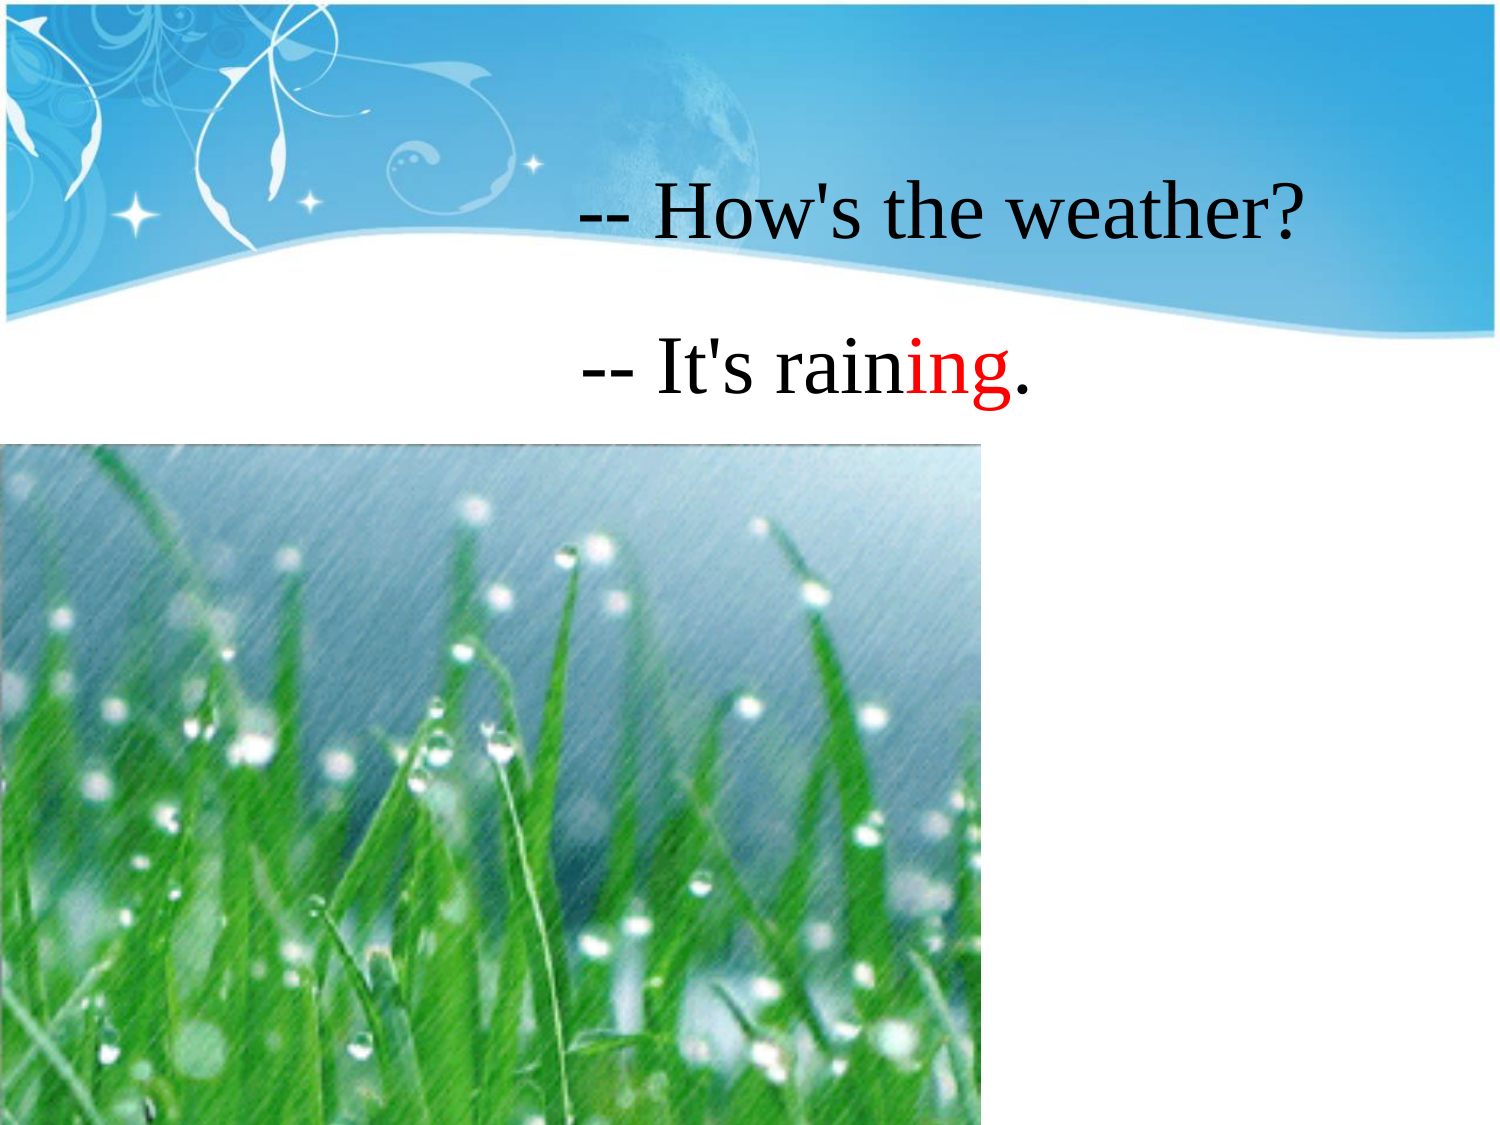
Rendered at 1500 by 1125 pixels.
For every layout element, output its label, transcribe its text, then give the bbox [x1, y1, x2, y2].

text_box -- It's raining. [565, 302, 1181, 418]
text_box -- How's the weather? [562, 147, 1425, 263]
picture [0, 0, 1500, 1125]
